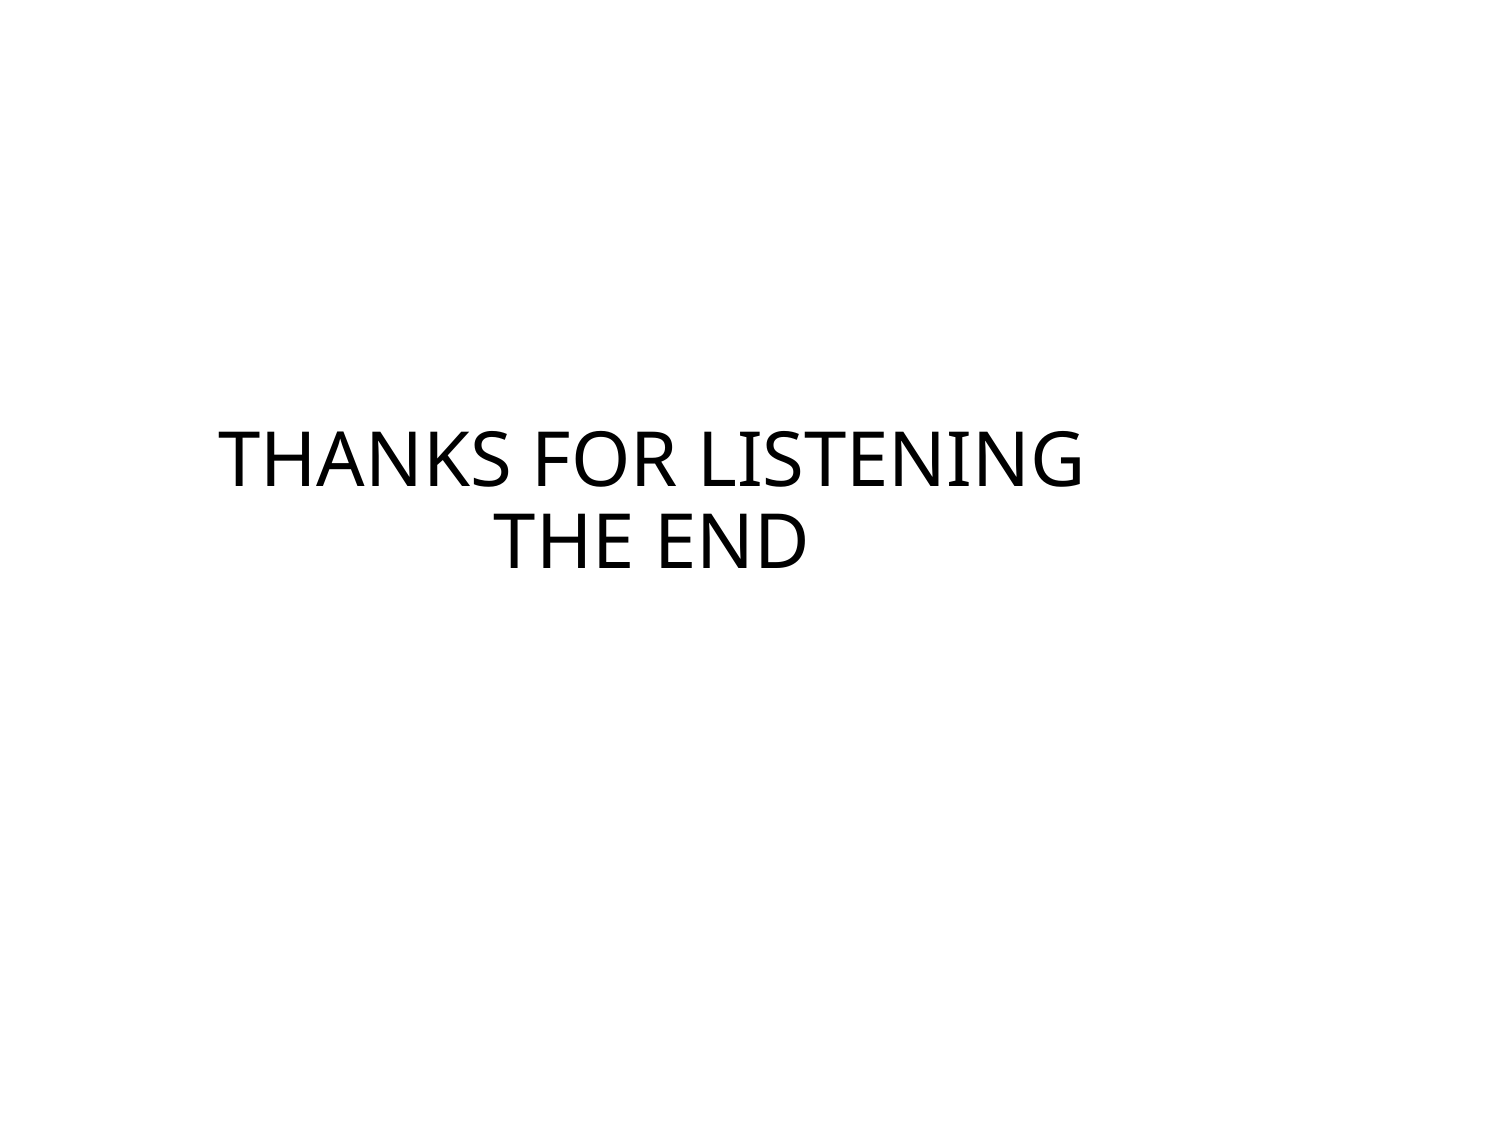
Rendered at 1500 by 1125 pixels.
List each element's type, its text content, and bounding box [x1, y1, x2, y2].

title THANKS FOR LISTENING THE END [198, 317, 1106, 606]
